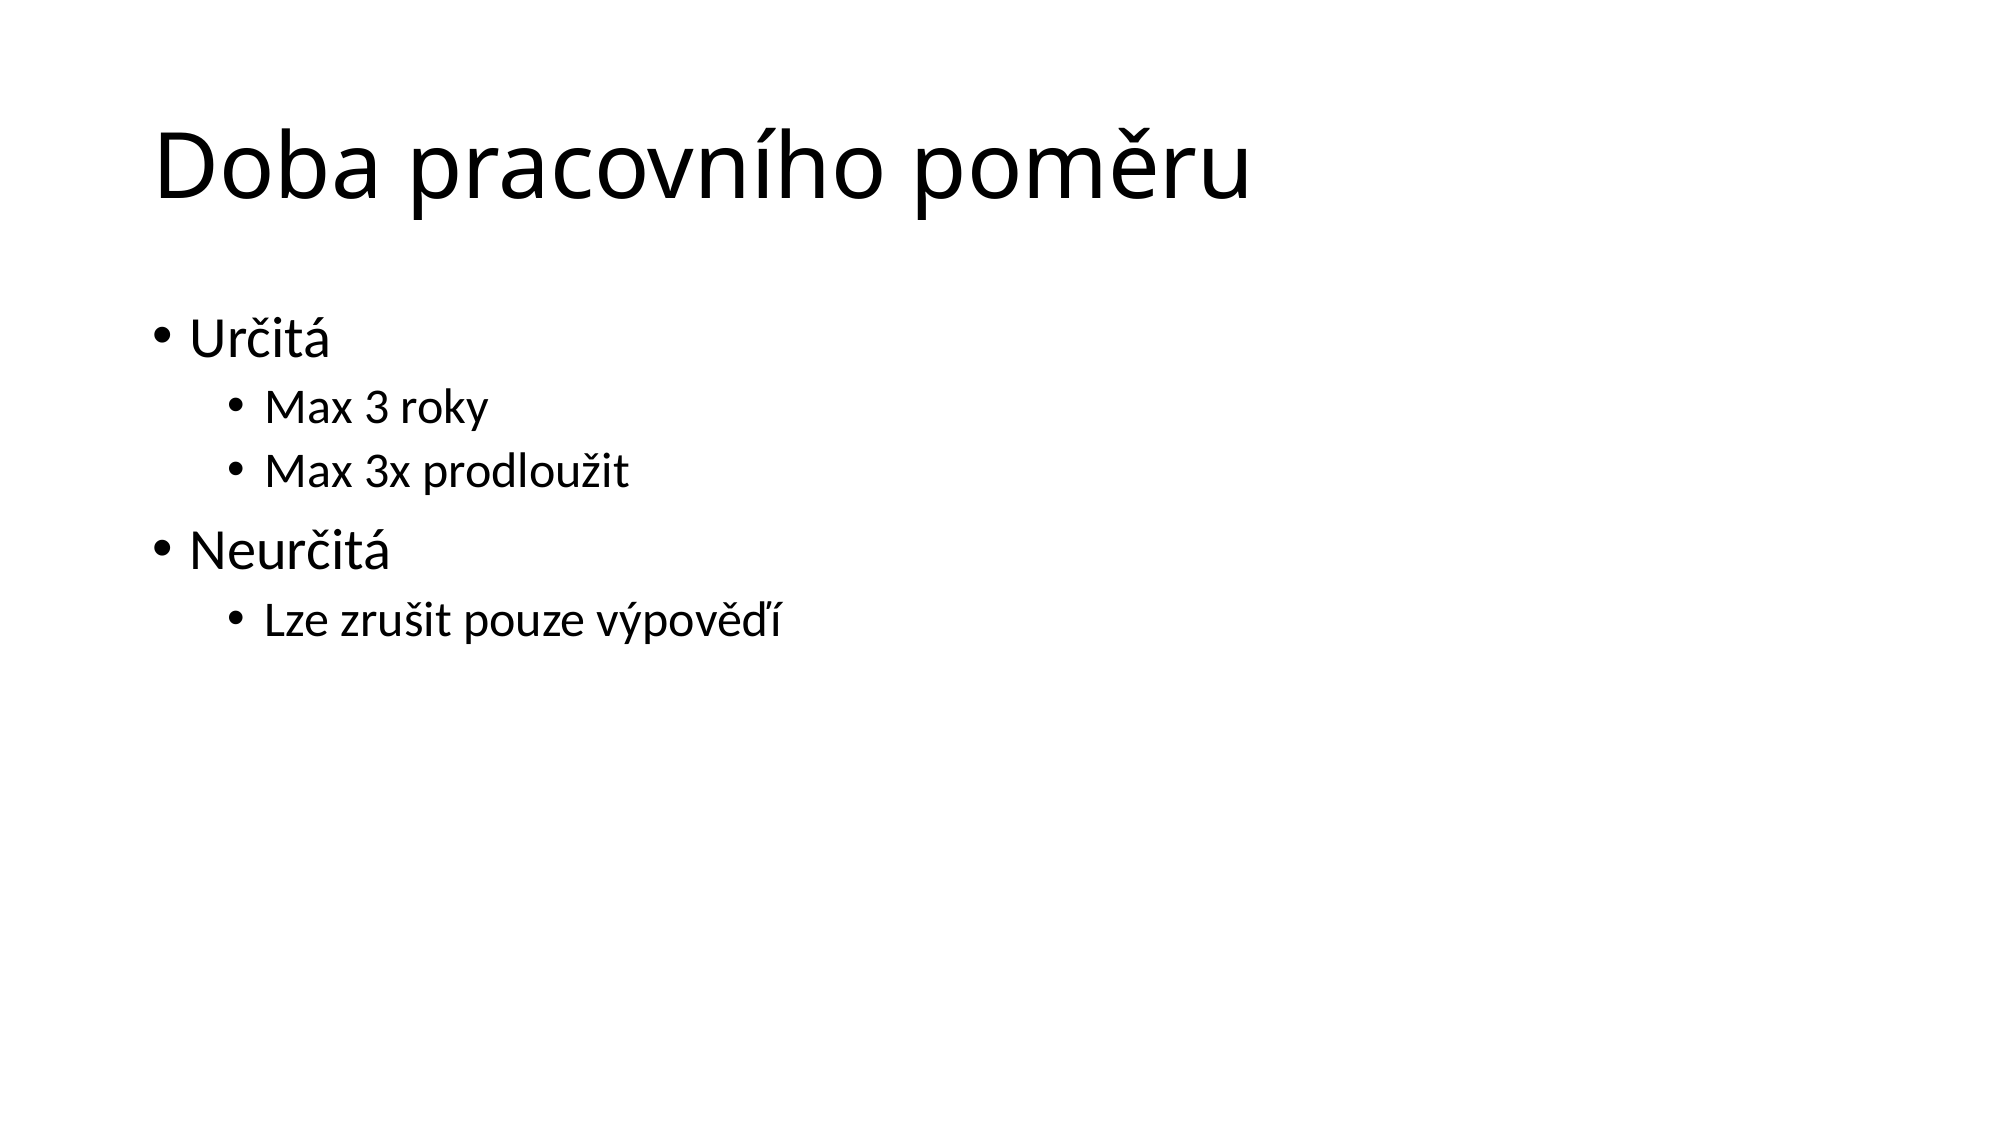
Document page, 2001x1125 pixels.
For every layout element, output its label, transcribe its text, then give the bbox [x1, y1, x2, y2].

list Určitá Max 3 roky Max 3x prodloužit Neurčitá Lze zrušit pouze výpověďí [137, 299, 1863, 1014]
title Doba pracovního poměru [137, 59, 1863, 278]
